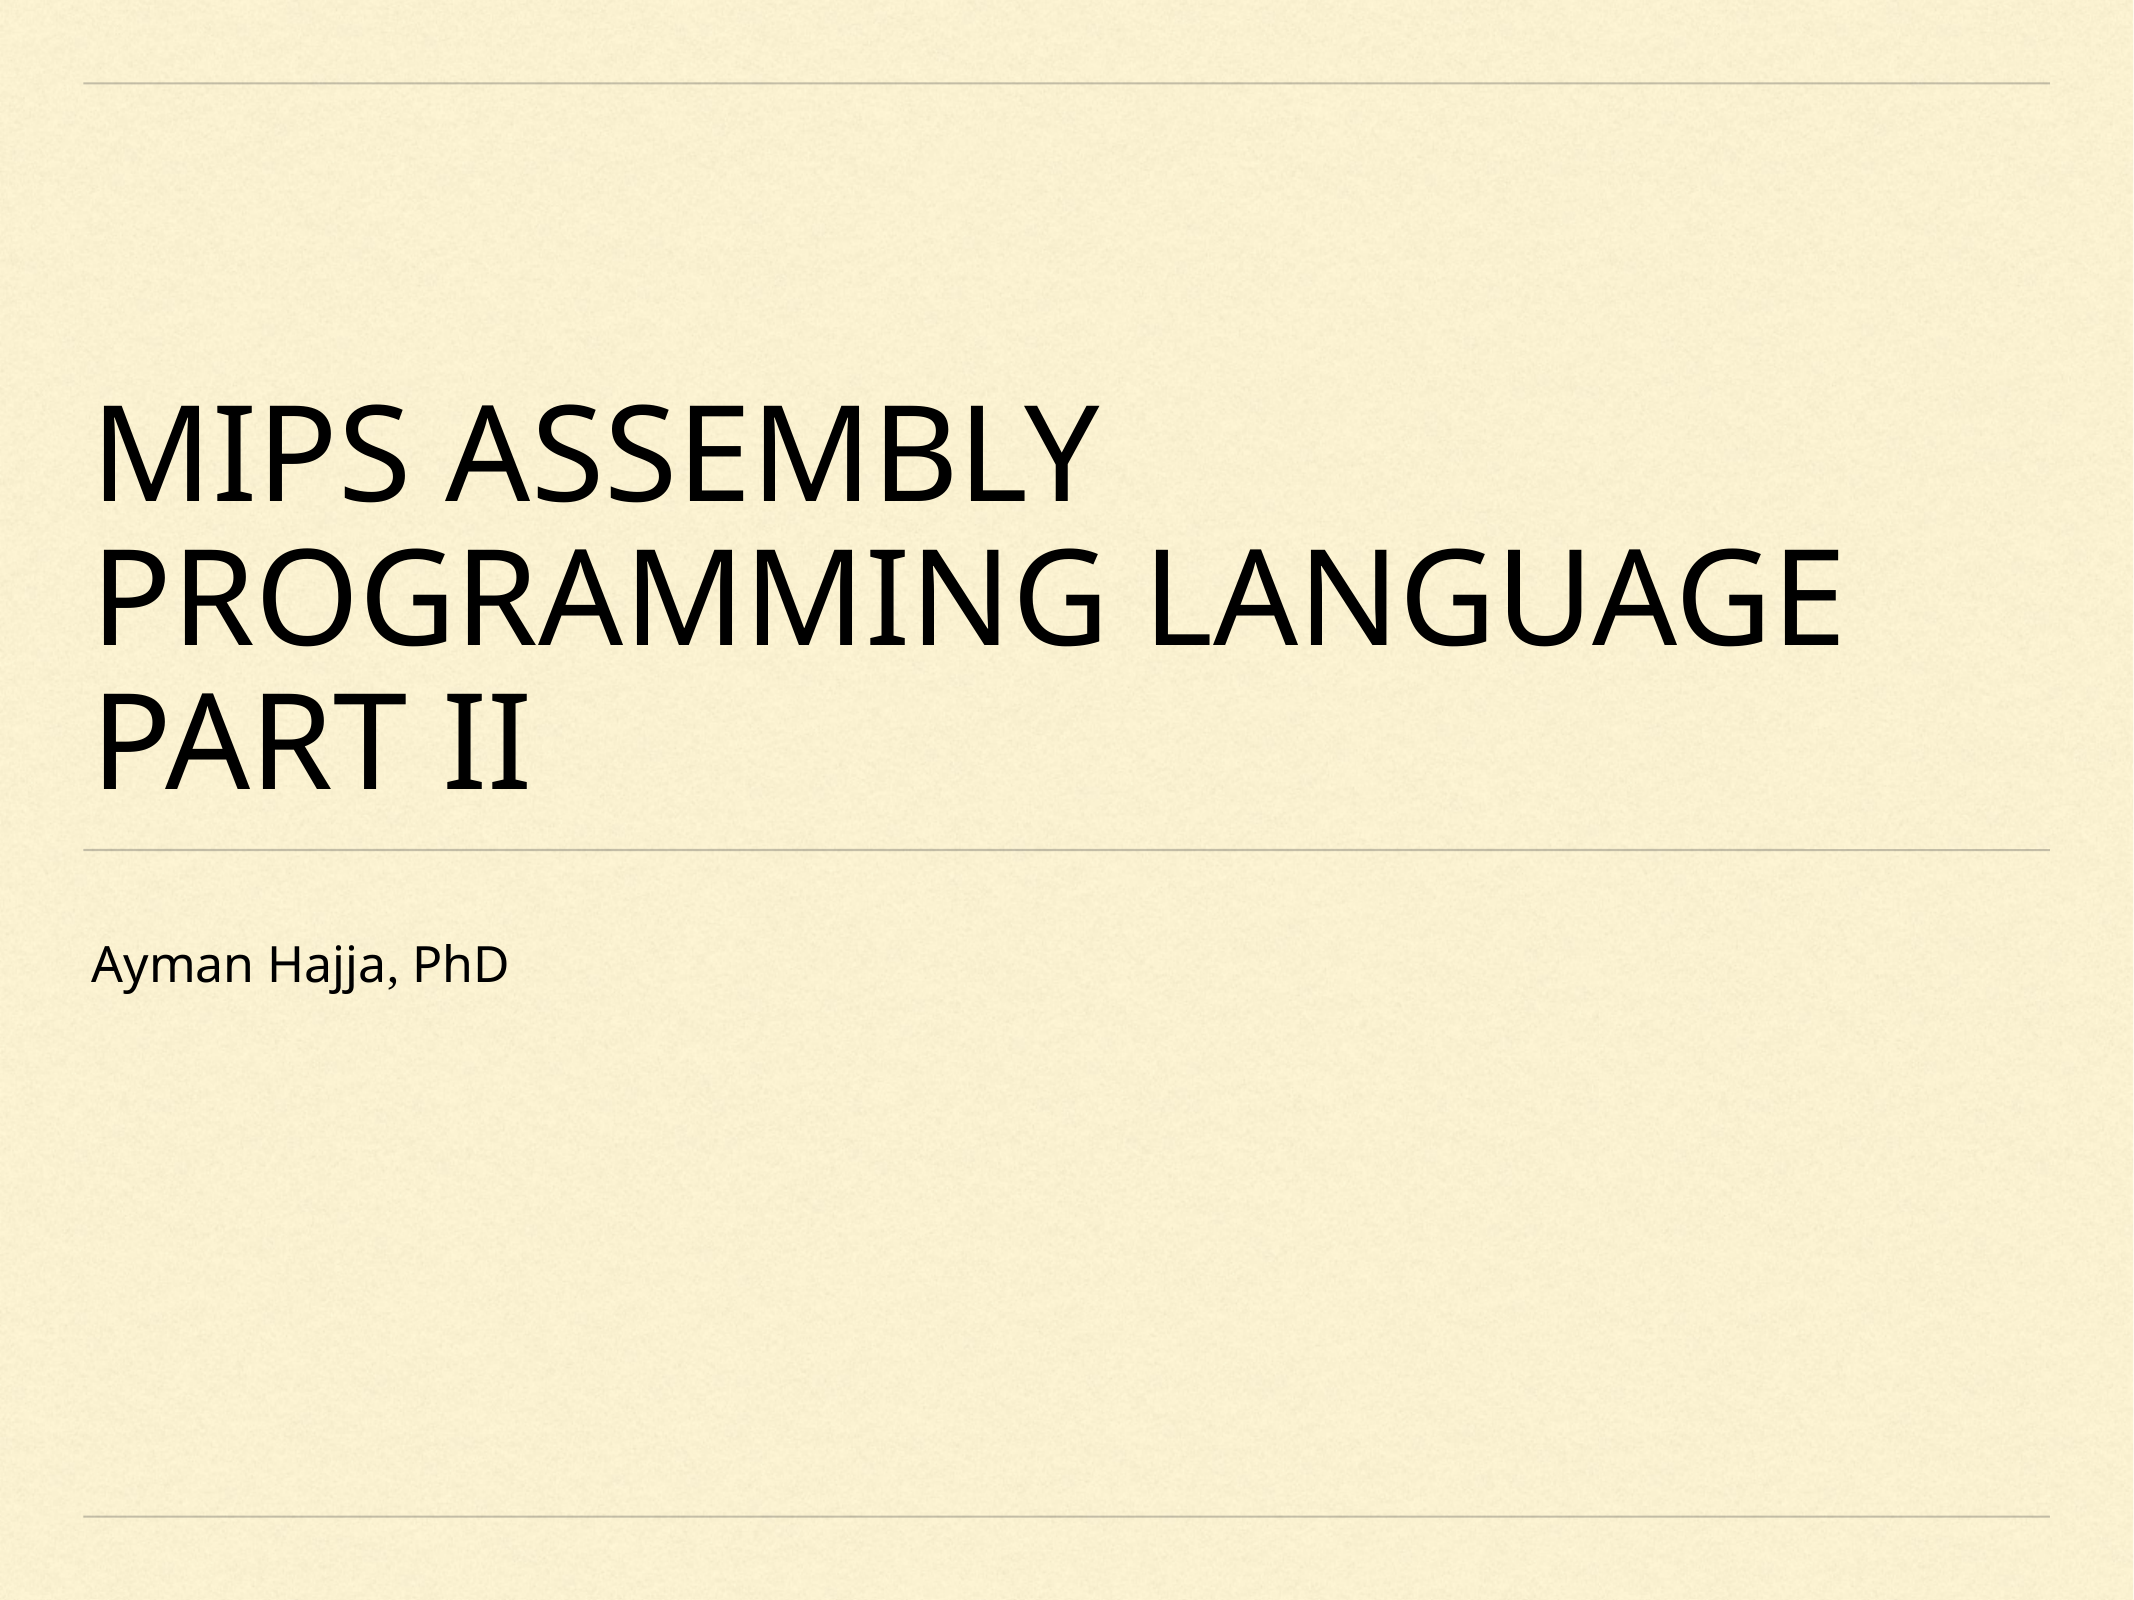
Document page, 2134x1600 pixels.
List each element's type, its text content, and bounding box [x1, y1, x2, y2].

subtitle Ayman Hajja, PhD [82, 911, 2051, 1049]
title MIPS ASSEMBLY PROGRAMMING LANGUAGE PART II [82, 493, 2051, 828]
picture [0, 0, 2134, 1600]
